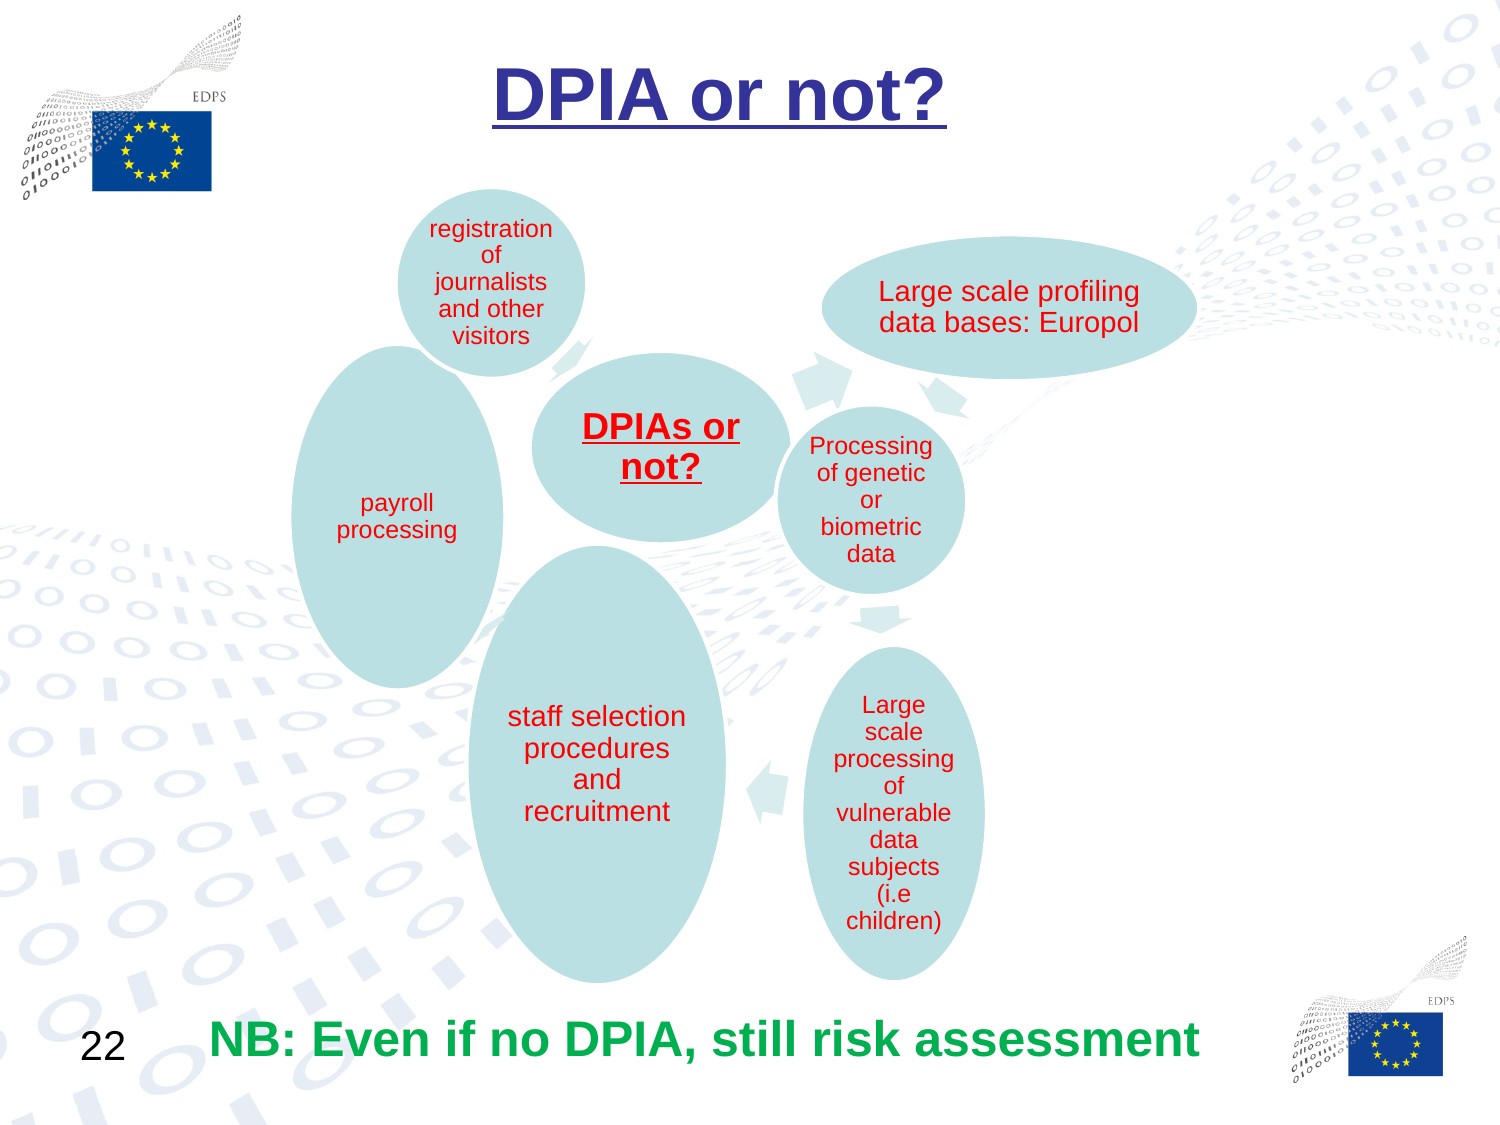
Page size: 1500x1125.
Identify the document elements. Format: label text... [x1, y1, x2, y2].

text_box NB: Even if no DPIA, still risk assessment [193, 999, 1246, 1074]
title DPIA or not? [245, 38, 1395, 147]
slide_number 22 [64, 1011, 415, 1090]
picture [0, 0, 1500, 1125]
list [100, 148, 1419, 972]
